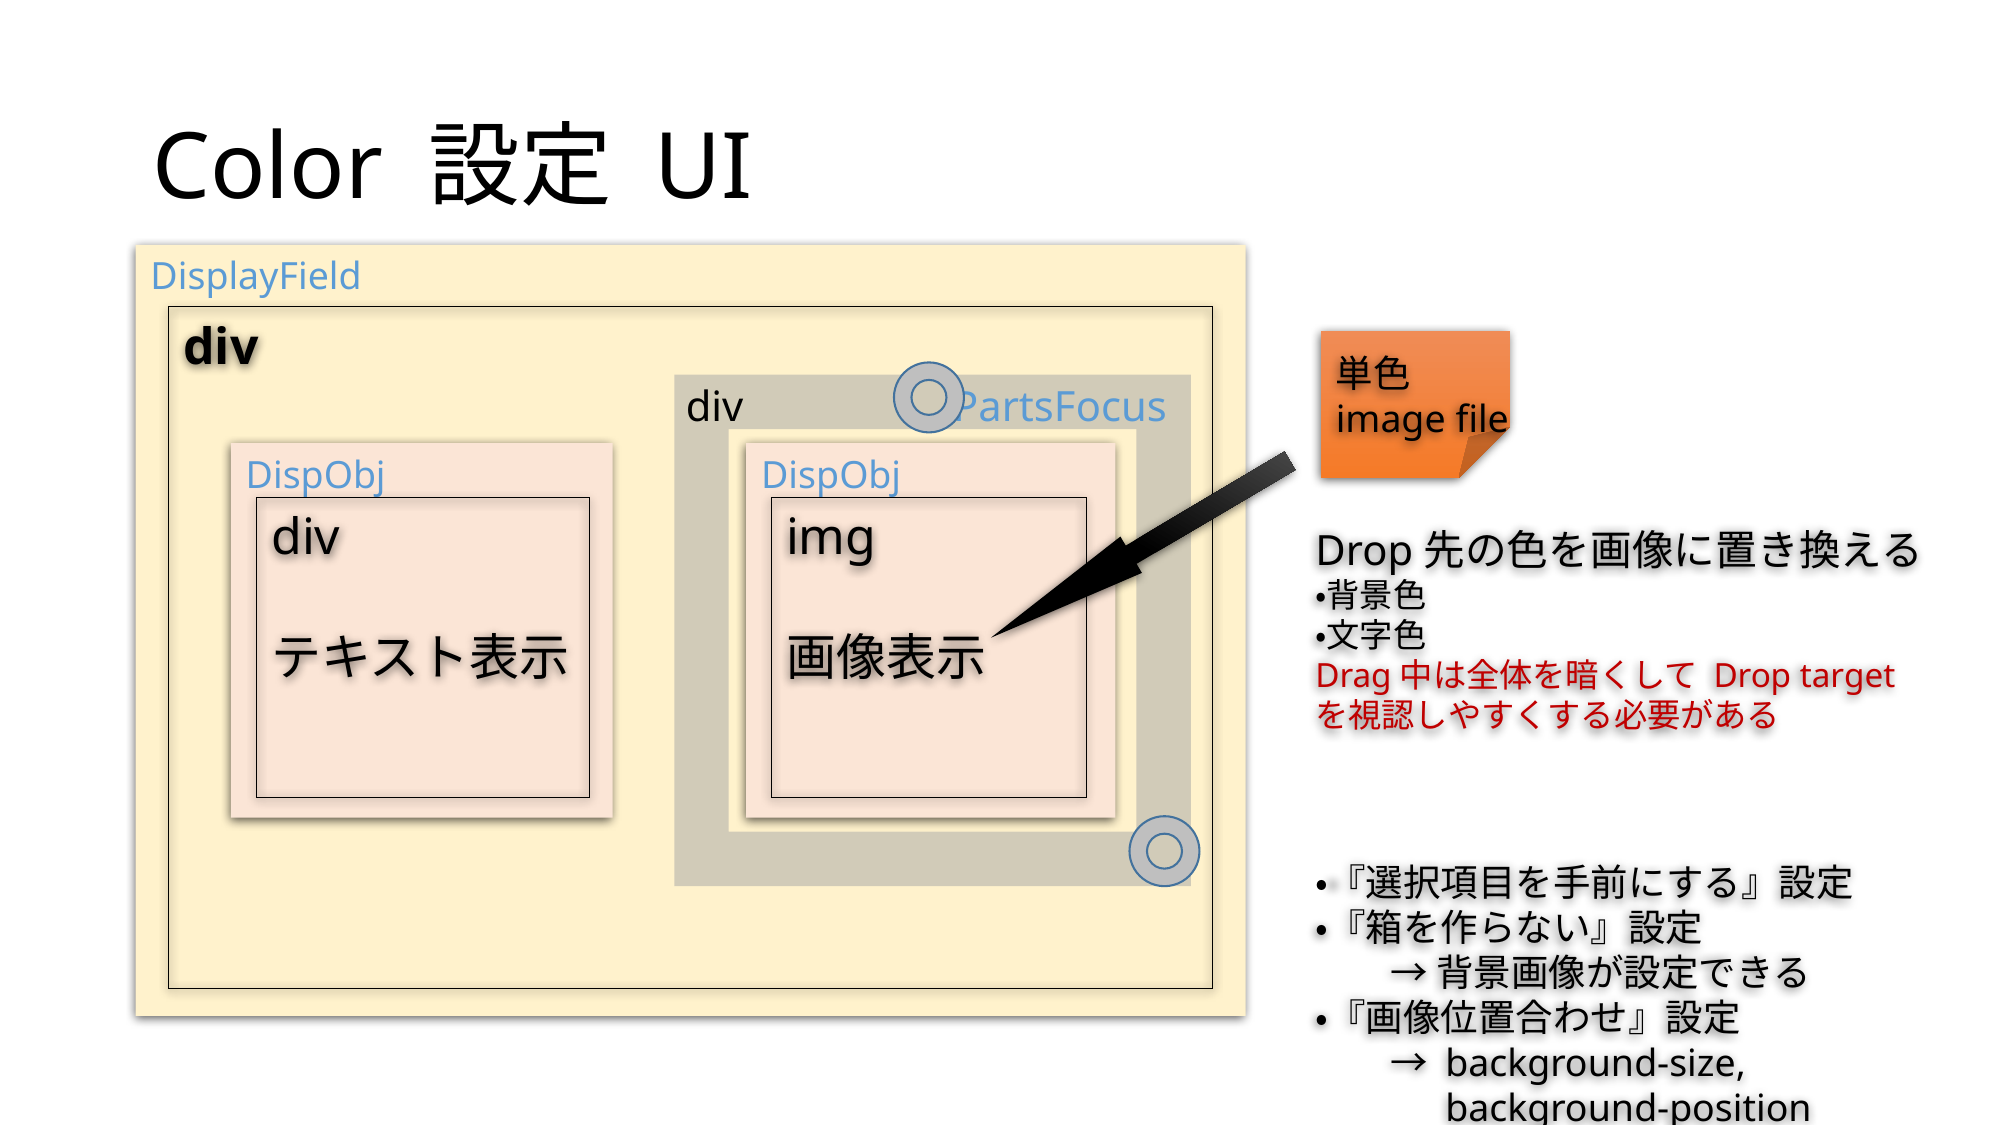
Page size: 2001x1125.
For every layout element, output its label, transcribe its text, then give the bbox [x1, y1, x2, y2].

text_box ・『選択項目を手前にする』設定 ・『箱を作らない』設定 → 背景画像が設定できる ・『画像位置合わせ』設定 → background-size, background-position [1300, 851, 1947, 1125]
text_box [674, 437, 1155, 887]
text_box [1136, 544, 1191, 827]
text_box [1149, 835, 1180, 867]
text_box DisplayField [135, 244, 1246, 1016]
text_box img 画像表示 [771, 497, 1087, 798]
text_box div [670, 371, 772, 437]
text_box DispObj [230, 443, 613, 818]
text_box Drop先の色を画像に置き換える ・背景色 ・文字色 Drag中は全体を暗くして Drop targetを視認しやすくする必要がある [1300, 516, 1947, 742]
title Color 設定 UI [137, 59, 1863, 278]
text_box [772, 374, 911, 430]
text_box div テキスト表示 [256, 497, 590, 798]
text_box DispObj [746, 443, 1116, 818]
text_box [1174, 877, 1191, 887]
text_box [1128, 815, 1201, 888]
text_box PartsFocus [928, 371, 1182, 437]
text_box [990, 451, 1296, 638]
text_box [892, 361, 965, 434]
text_box [1136, 374, 1191, 532]
text_box div [168, 306, 1213, 989]
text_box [1321, 331, 1529, 479]
text_box [913, 382, 928, 413]
